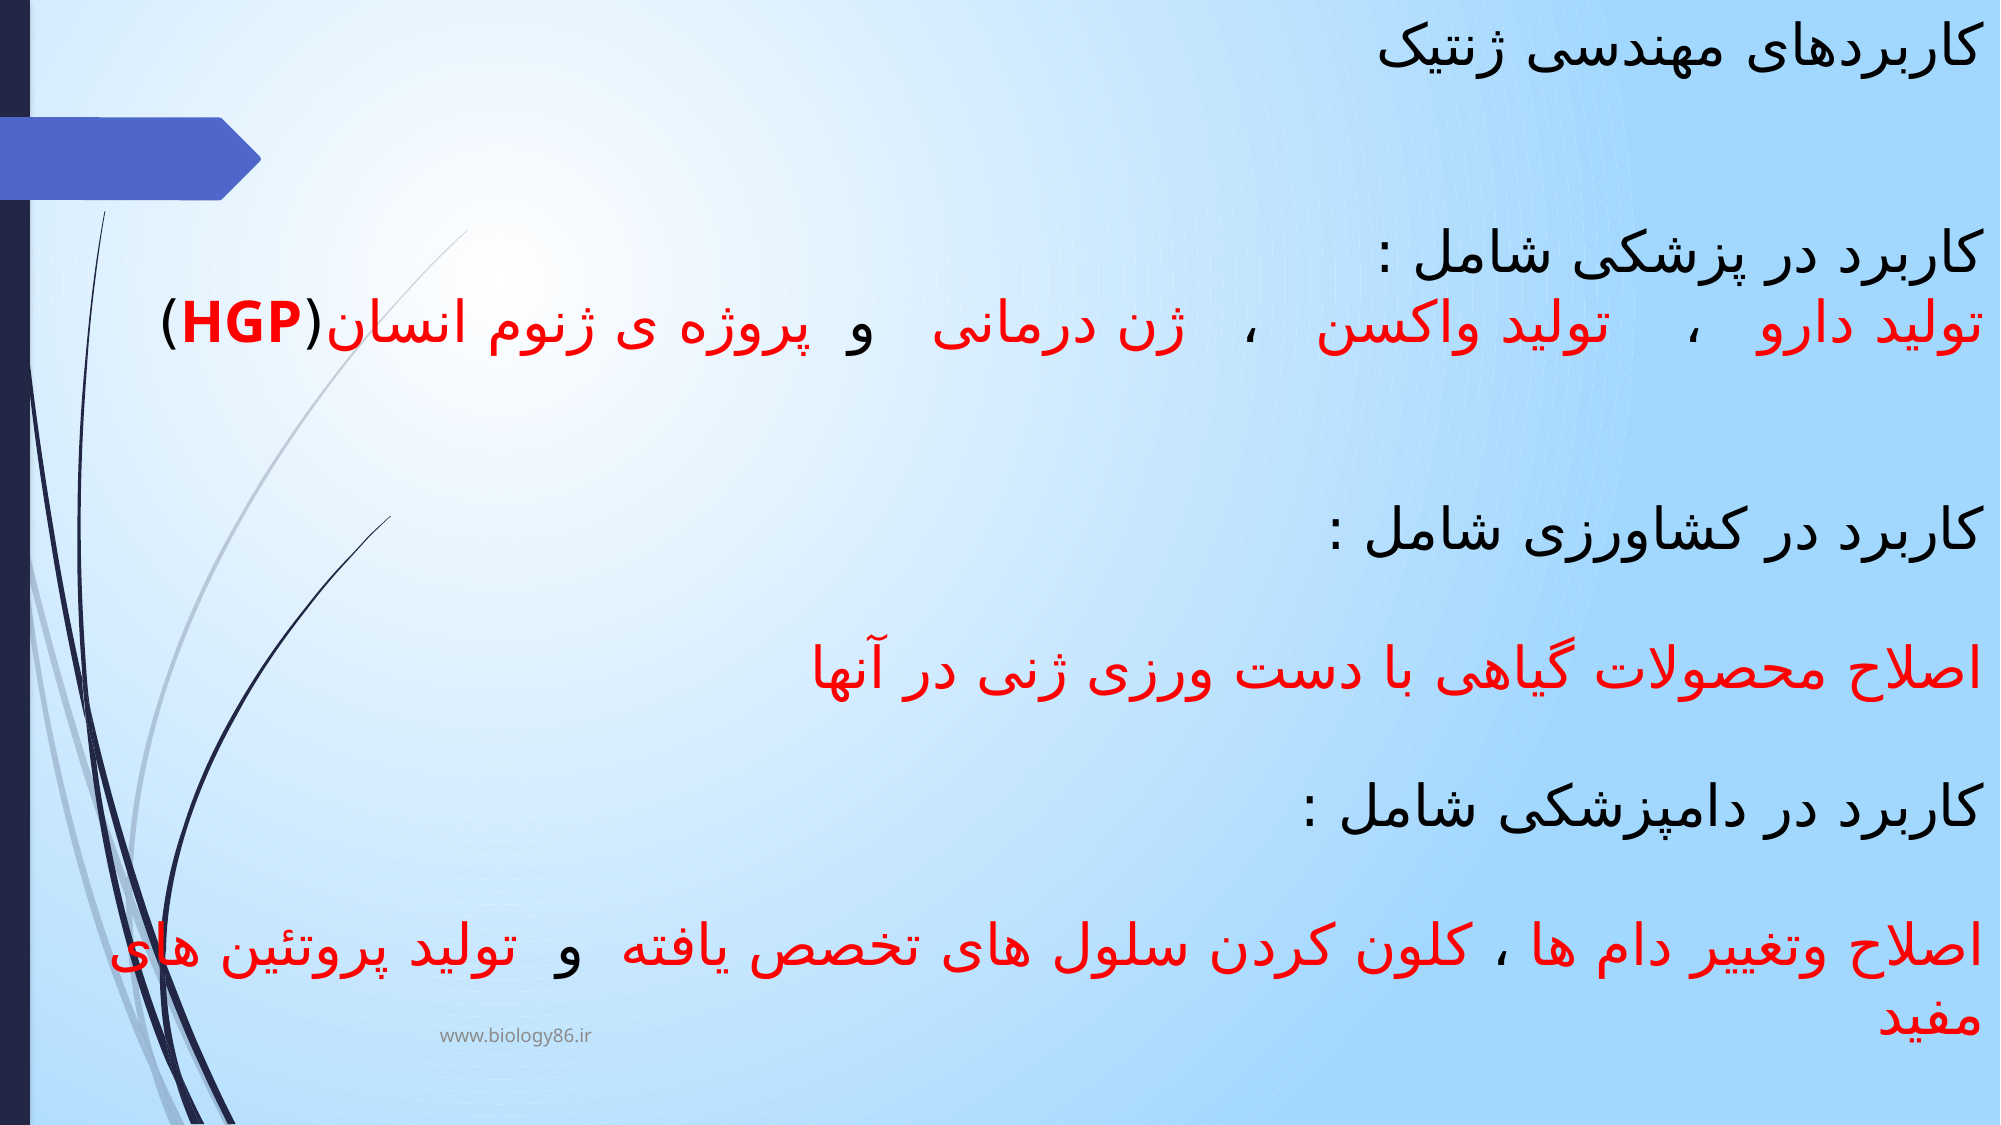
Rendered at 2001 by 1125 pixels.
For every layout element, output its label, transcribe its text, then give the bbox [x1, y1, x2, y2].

footer www.biology86.ir [424, 1006, 1675, 1067]
title کاربردهای مهندسی ژنتیک کاربرد در پزشکی شامل : تولید دارو ، تولید واکسن ، ژن درمانی و پروژه ی ژنوم انسان(HGP) کاربرد در کشاورزی شامل : اصلاح محصولات گیاهی با دست ورزی ژنی در آنها کاربرد در دامپزشکی شامل : اصلاح وتغییر دام ها ، کلون کردن سلول های تخصص یافته و تولید پروتئین های مفید [0, 0, 2000, 1125]
